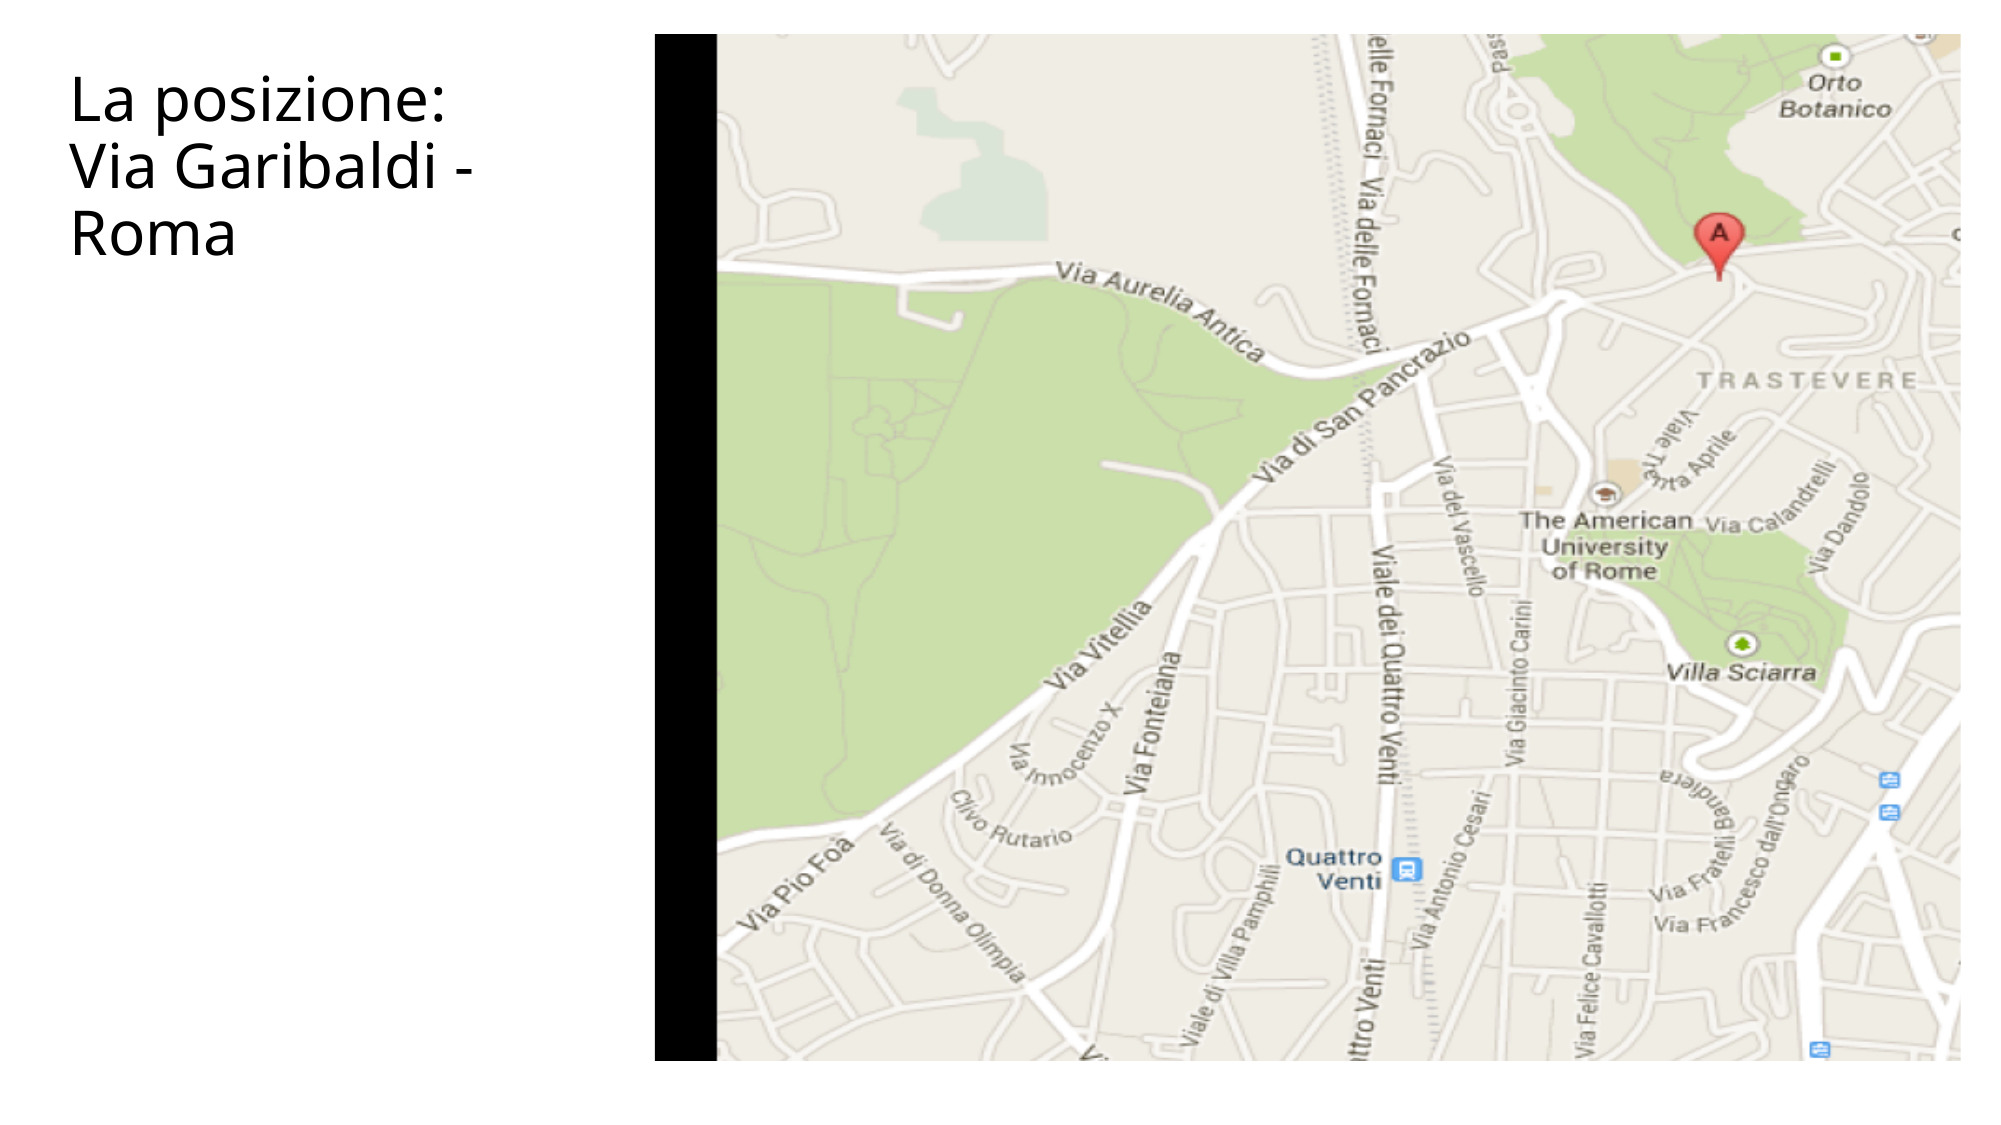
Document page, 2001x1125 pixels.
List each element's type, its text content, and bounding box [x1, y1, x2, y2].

title La posizione: Via Garibaldi - Roma [54, 59, 641, 278]
picture [654, 34, 1961, 1061]
